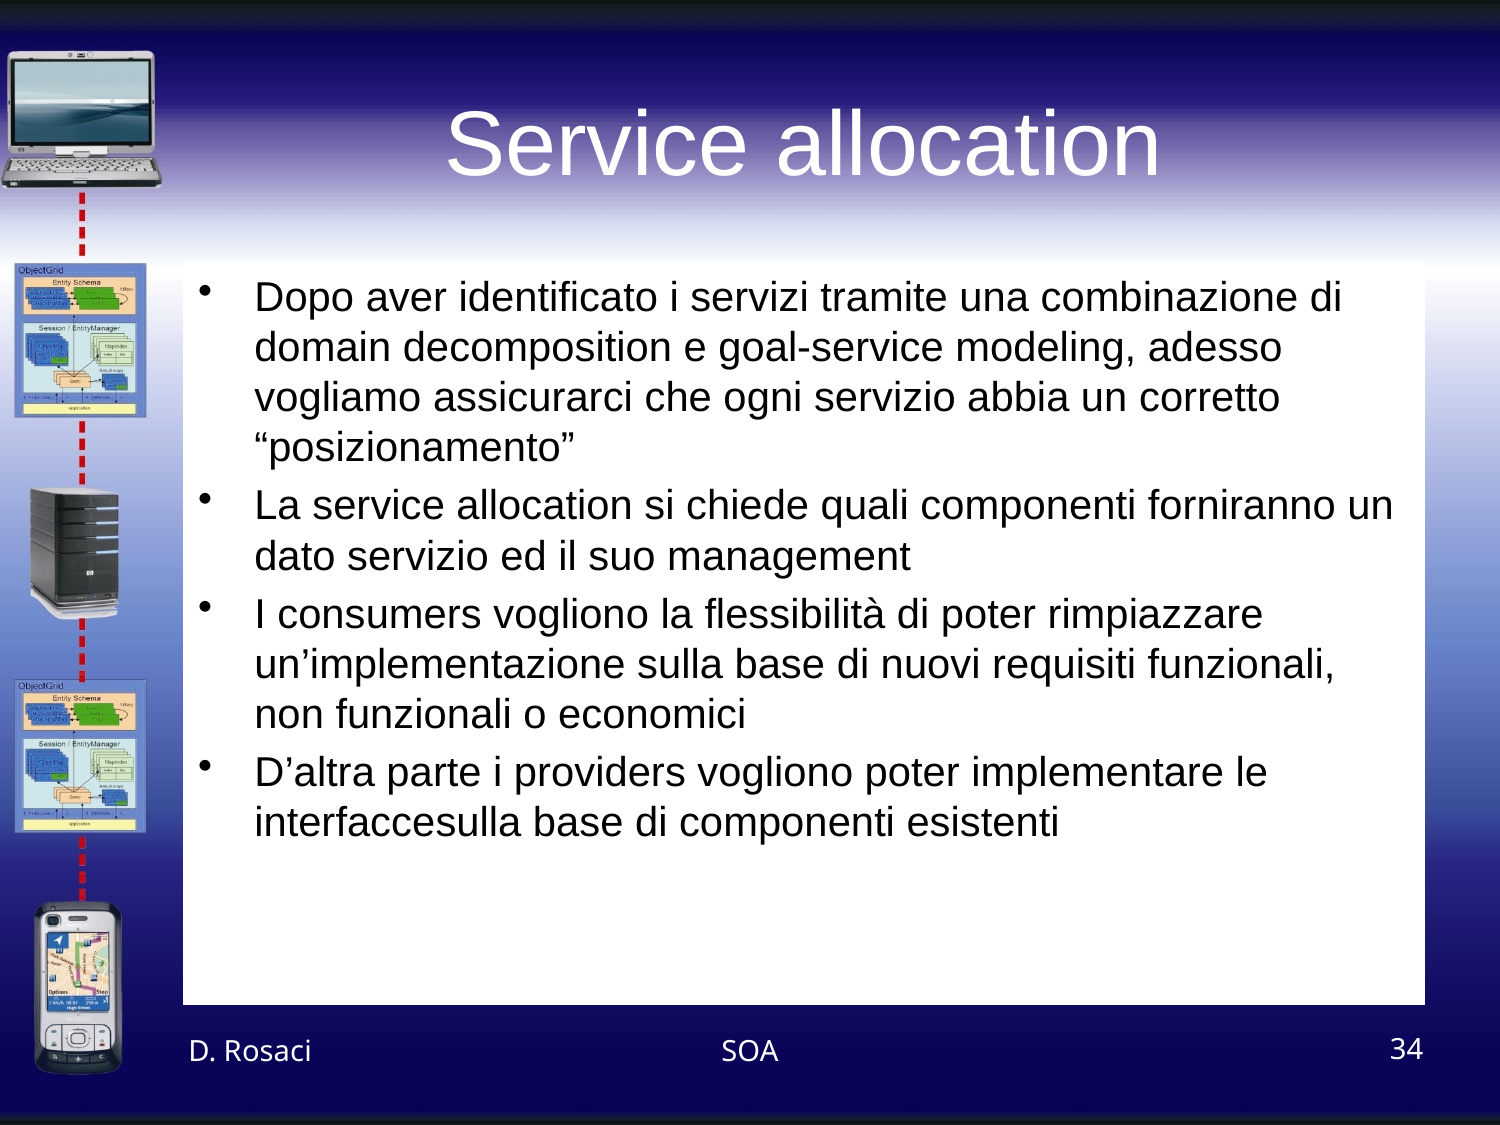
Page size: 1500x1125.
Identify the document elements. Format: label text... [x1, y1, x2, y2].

slide_number D. Rosaci [74, 1024, 426, 1103]
list Dopo aver identificato i servizi tramite una combinazione di domain decomposition e goal-service modeling, adesso vogliamo assicurarci che ogni servizio abbia un corretto “posizionamento” La service allocation si chiede quali componenti forniranno un dato servizio ed il suo management I consumers vogliono la flessibilità di poter rimpiazzare un’implementazione sulla base di nuovi requisiti funzionali, non funzionali o economici D’altra parte i providers vogliono poter implementare le interfaccesulla base di componenti esistenti [182, 262, 1426, 1006]
title Service allocation [182, 44, 1426, 233]
footer SOA [512, 1024, 988, 1103]
picture [0, 0, 1500, 1125]
